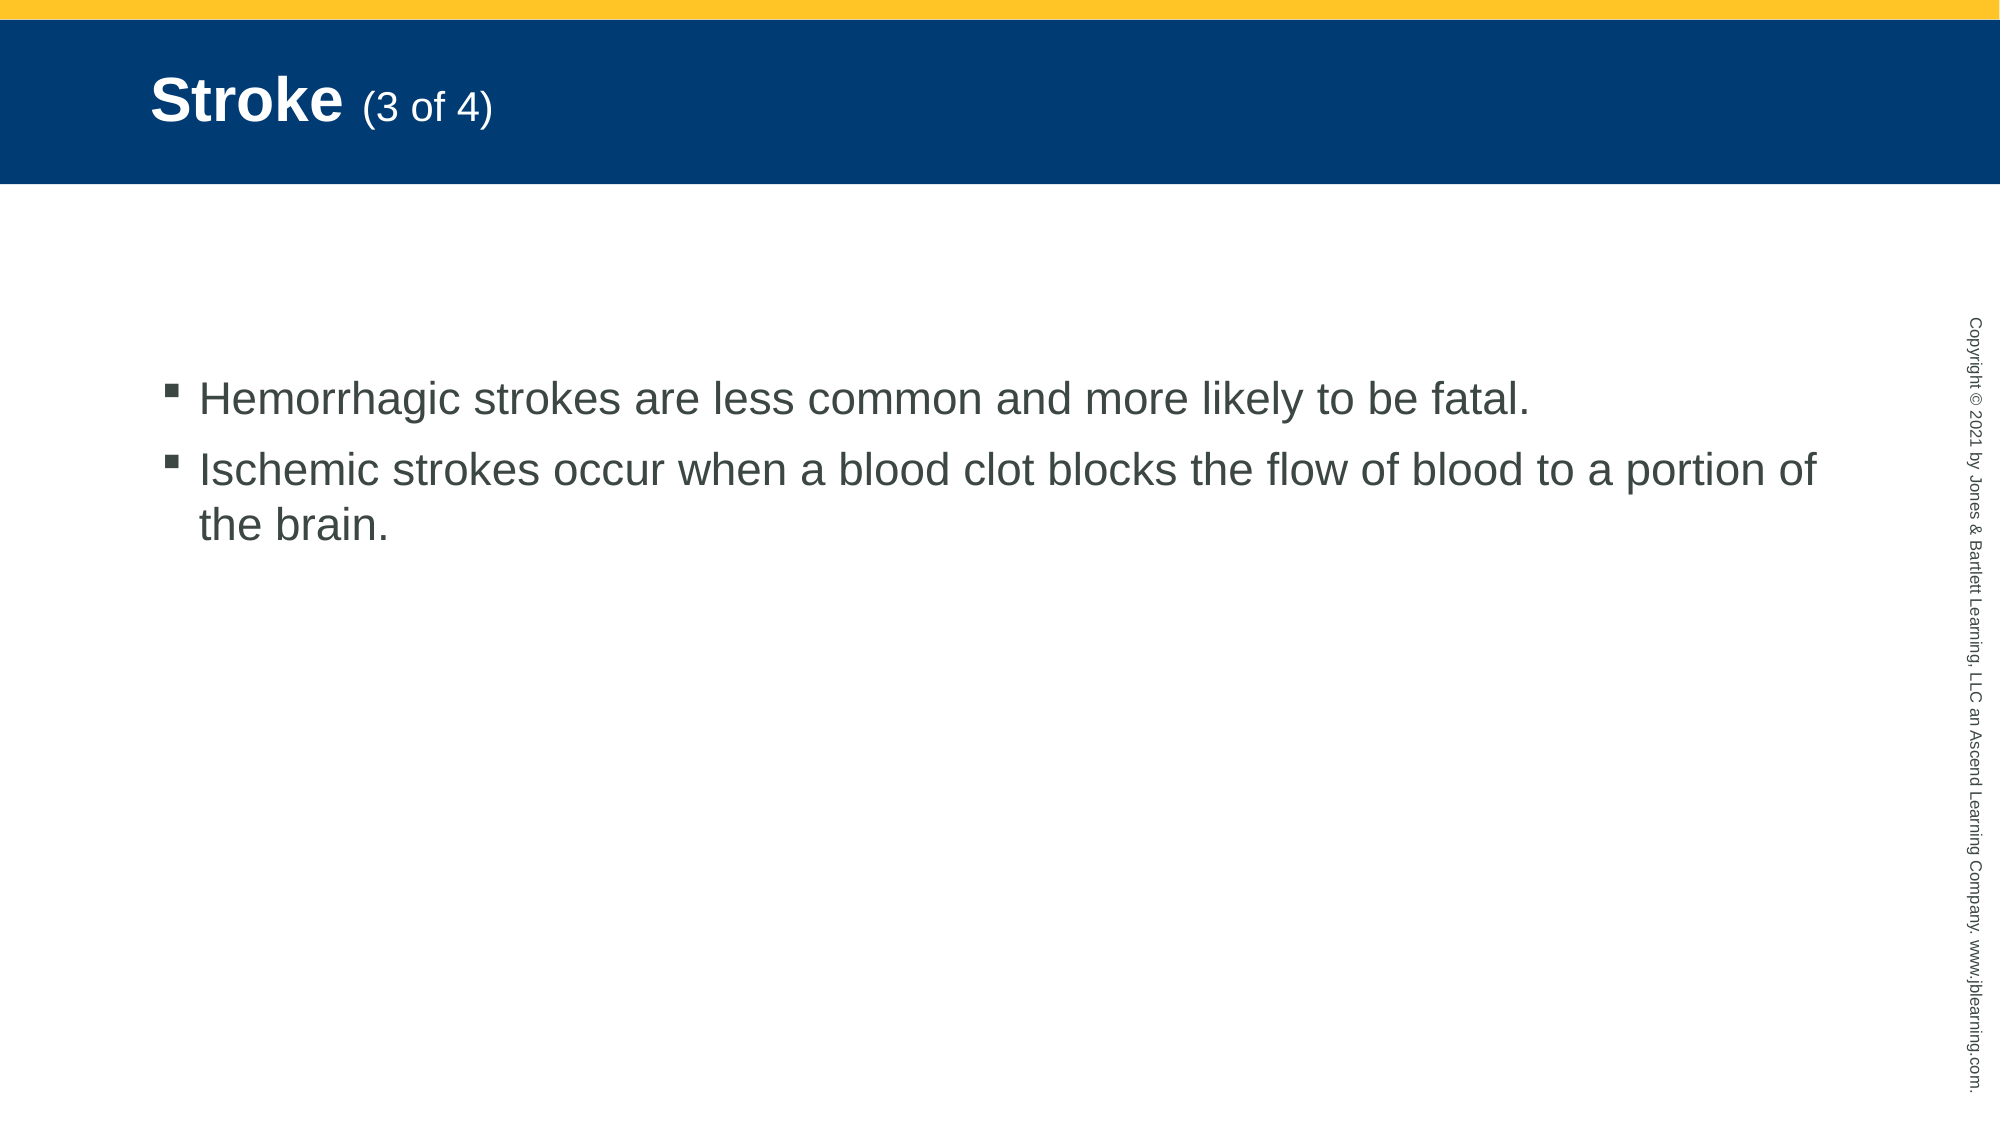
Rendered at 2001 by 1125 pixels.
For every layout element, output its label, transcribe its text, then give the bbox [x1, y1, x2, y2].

list Hemorrhagic strokes are less common and more likely to be fatal. Ischemic strokes occur when a blood clot blocks the flow of blood to a portion of the brain. [146, 361, 1859, 1016]
title Stroke (3 of 4) [0, 19, 2000, 185]
